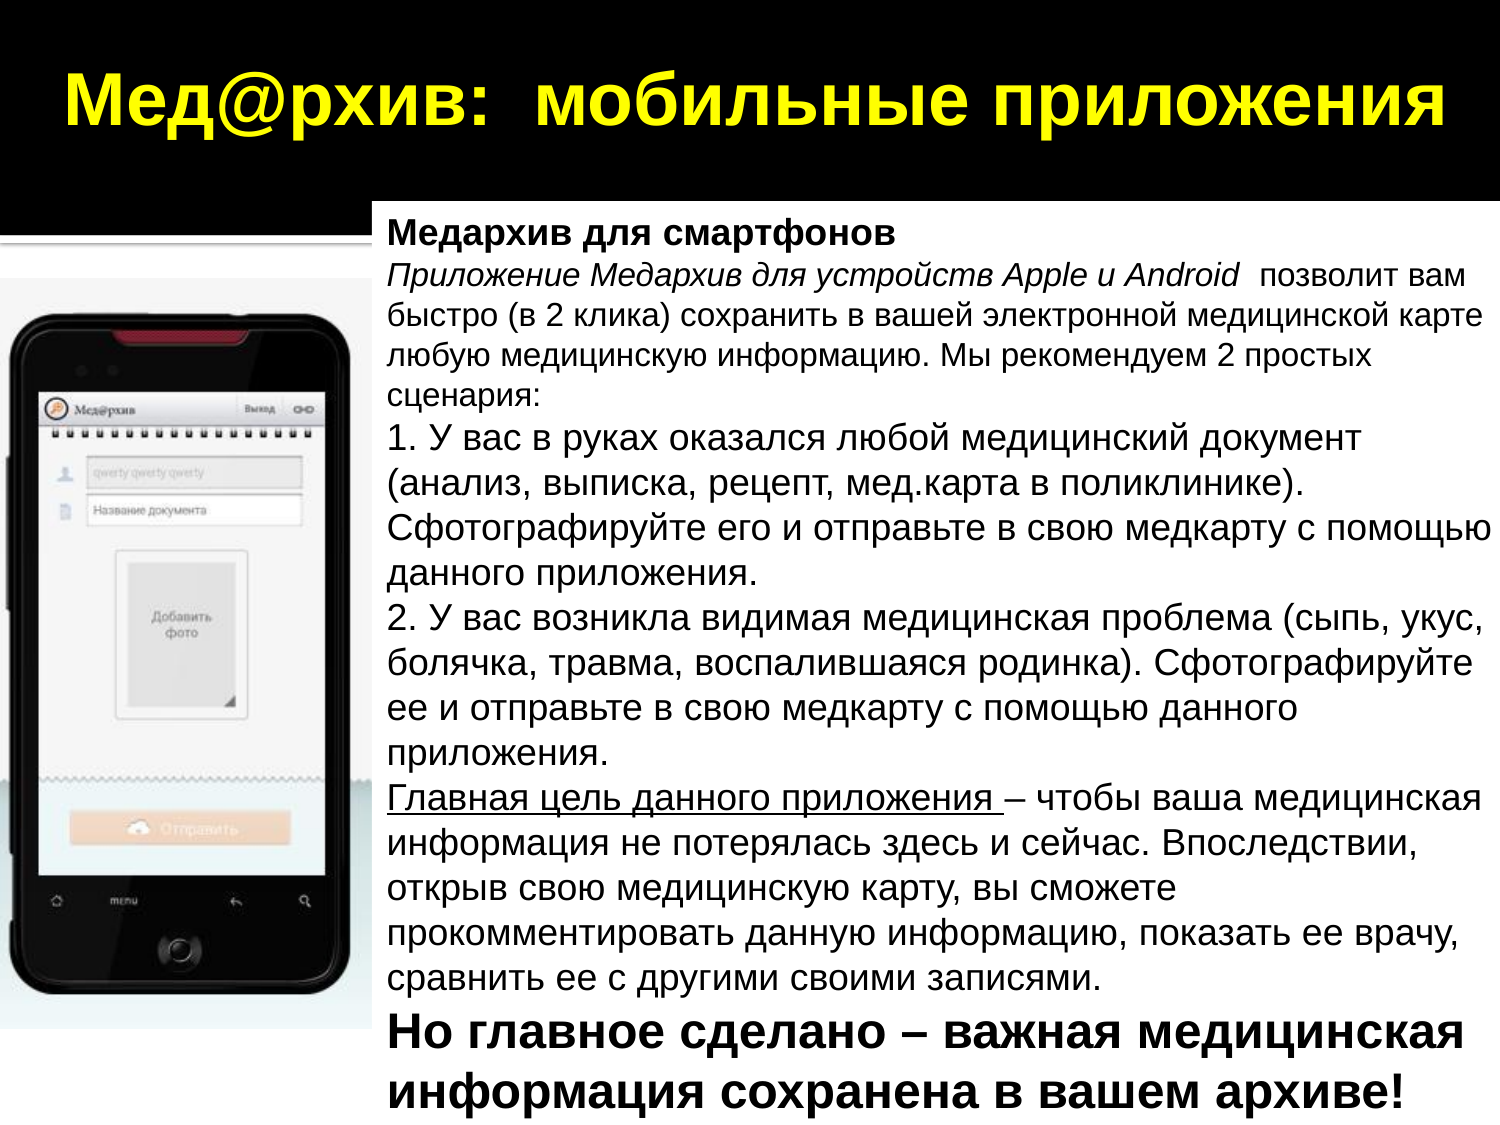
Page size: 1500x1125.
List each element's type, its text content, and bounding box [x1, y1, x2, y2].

picture [0, 278, 424, 1029]
text_box Медархив для смартфонов Приложение Медархив для устройств Apple и Android позволит вам быстро (в 2 клика) сохранить в вашей электронной медицинской карте любую медицинскую информацию. Мы рекомендуем 2 простых сценария: 1. У вас в руках оказался любой медицинский документ (анализ, выписка, рецепт, мед.карта в поликлинике). Сфотографируйте его и отправьте в свою медкарту с помощью данного приложения. 2. У вас возникла видимая медицинская проблема (сыпь, укус, болячка, травма, воспалившаяся родинка). Сфотографируйте ее и отправьте в свою медкарту с помощью данного приложения. Главная цель данного приложения – чтобы ваша медицинская информация не потерялась здесь и сейчас. Впоследствии, открыв свою медицинскую карту, вы сможете прокомментировать данную информацию, показать ее врачу, сравнить ее с другими своими записями. Но главное сделано – важная медицинская информация сохранена в вашем архиве! [371, 201, 1500, 1125]
text_box Мед@рхив: мобильные приложения [48, 42, 1464, 148]
